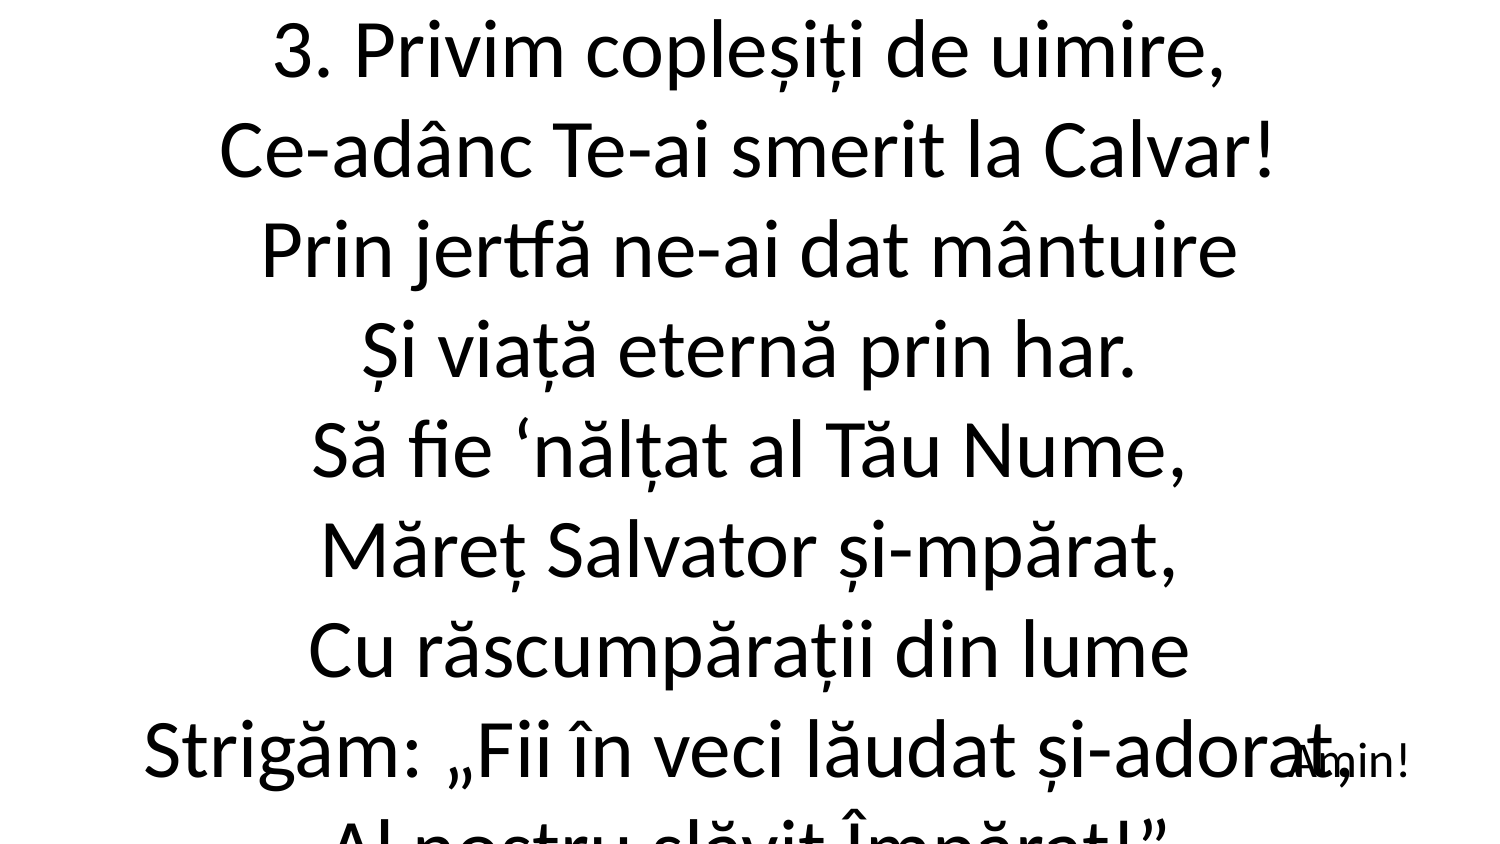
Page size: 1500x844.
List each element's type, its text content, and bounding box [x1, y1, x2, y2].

text_box Amin! [1273, 674, 1427, 795]
text_box 3. Privim copleșiți de uimire, Ce-adânc Te-ai smerit la Calvar! Prin jertfă ne-ai dat mântuire Și viață eternă prin har. Să fie ‘nălțat al Tău Nume, Măreț Salvator și-mpărat, Cu răscumpărații din lume Strigăm: „Fii în veci lăudat și-adorat, Al nostru slăvit Împărat!” [128, 0, 1372, 844]
